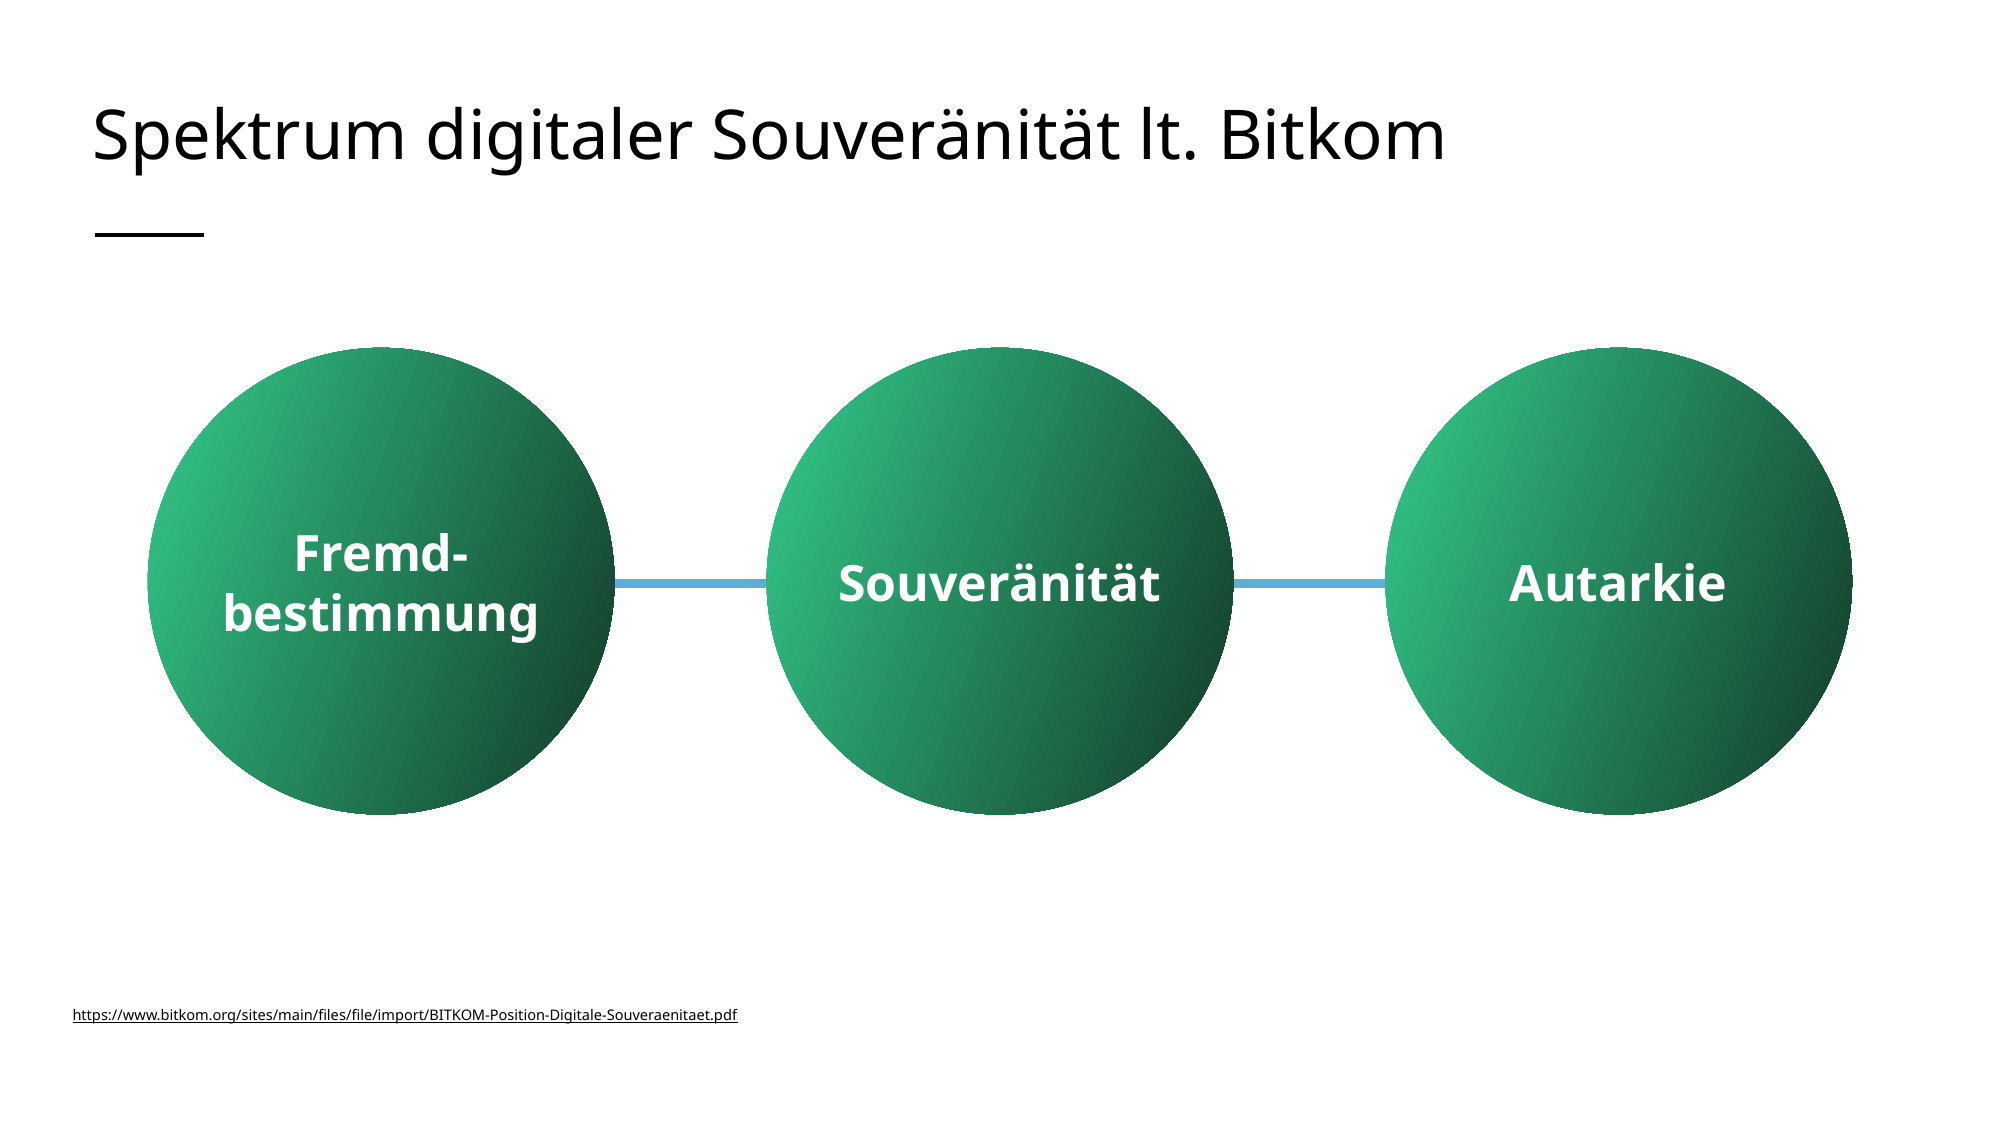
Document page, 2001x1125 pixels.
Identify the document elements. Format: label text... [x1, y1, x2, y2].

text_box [147, 347, 1853, 815]
text_box https://www.bitkom.org/sites/main/files/file/import/BITKOM-Position-Digitale-Souveraenitaet.pdf [57, 998, 860, 1033]
title Spektrum digitaler Souveränität lt. Bitkom [77, 67, 1803, 197]
